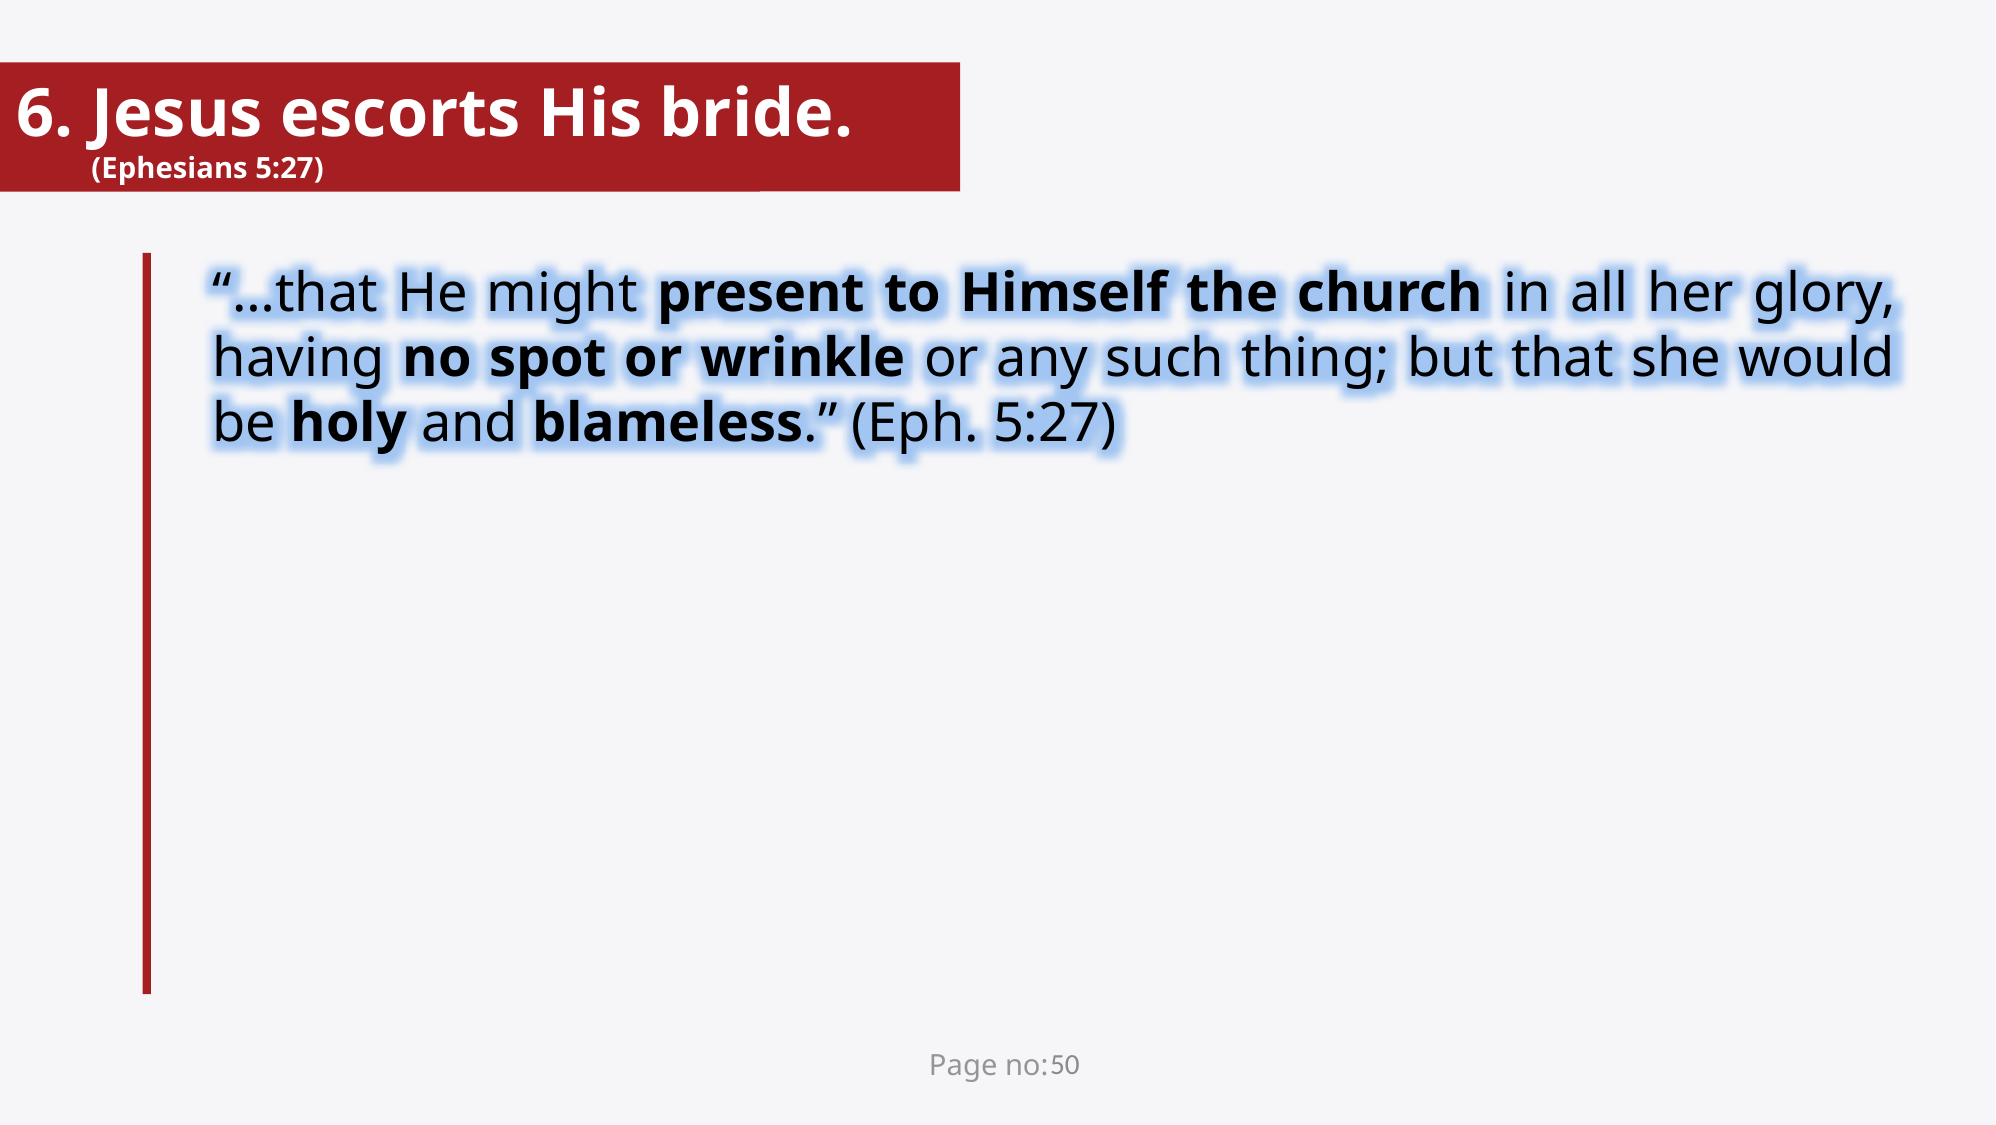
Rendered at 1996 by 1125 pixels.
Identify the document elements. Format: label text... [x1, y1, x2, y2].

text_box “…that He might present to Himself the church in all her glory, having no spot or wrinkle or any such thing; but that she would be holy and blameless.” (Eph. 5:27) [198, 249, 1911, 460]
text_box [758, 60, 962, 193]
